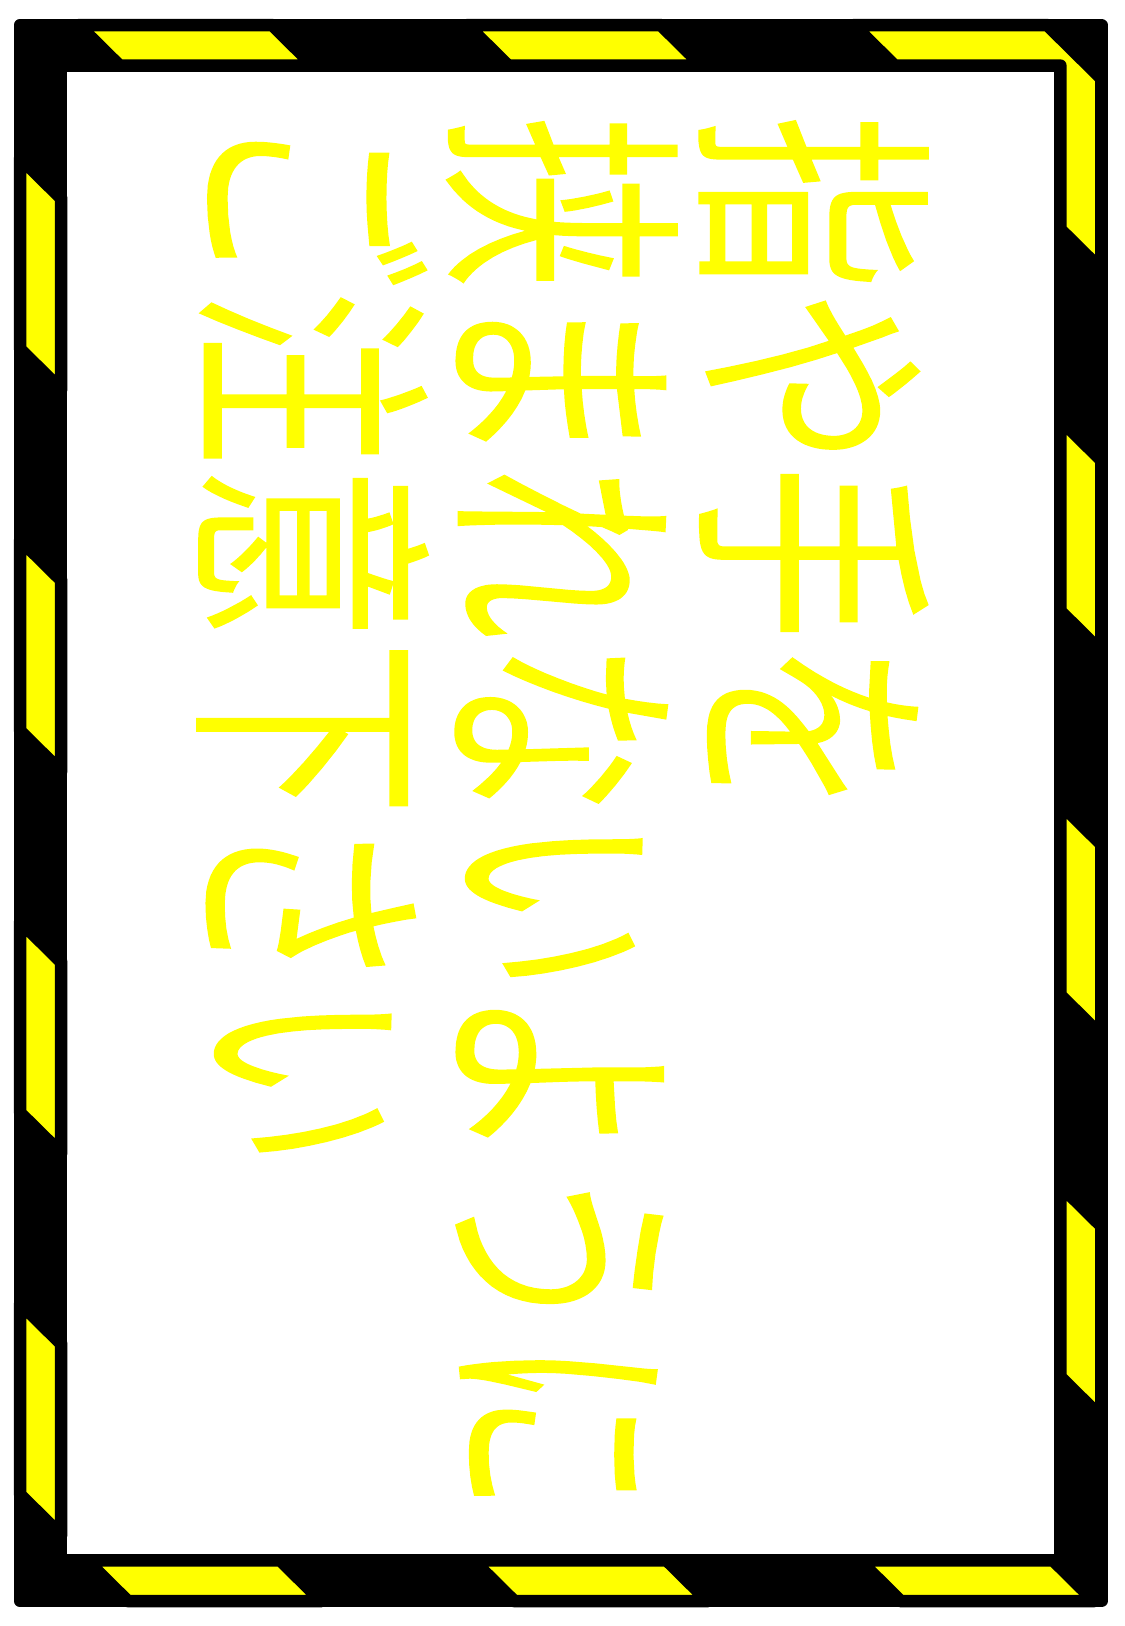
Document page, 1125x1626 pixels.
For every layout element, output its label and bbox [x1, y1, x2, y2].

text_box [0, 272, 1125, 1354]
